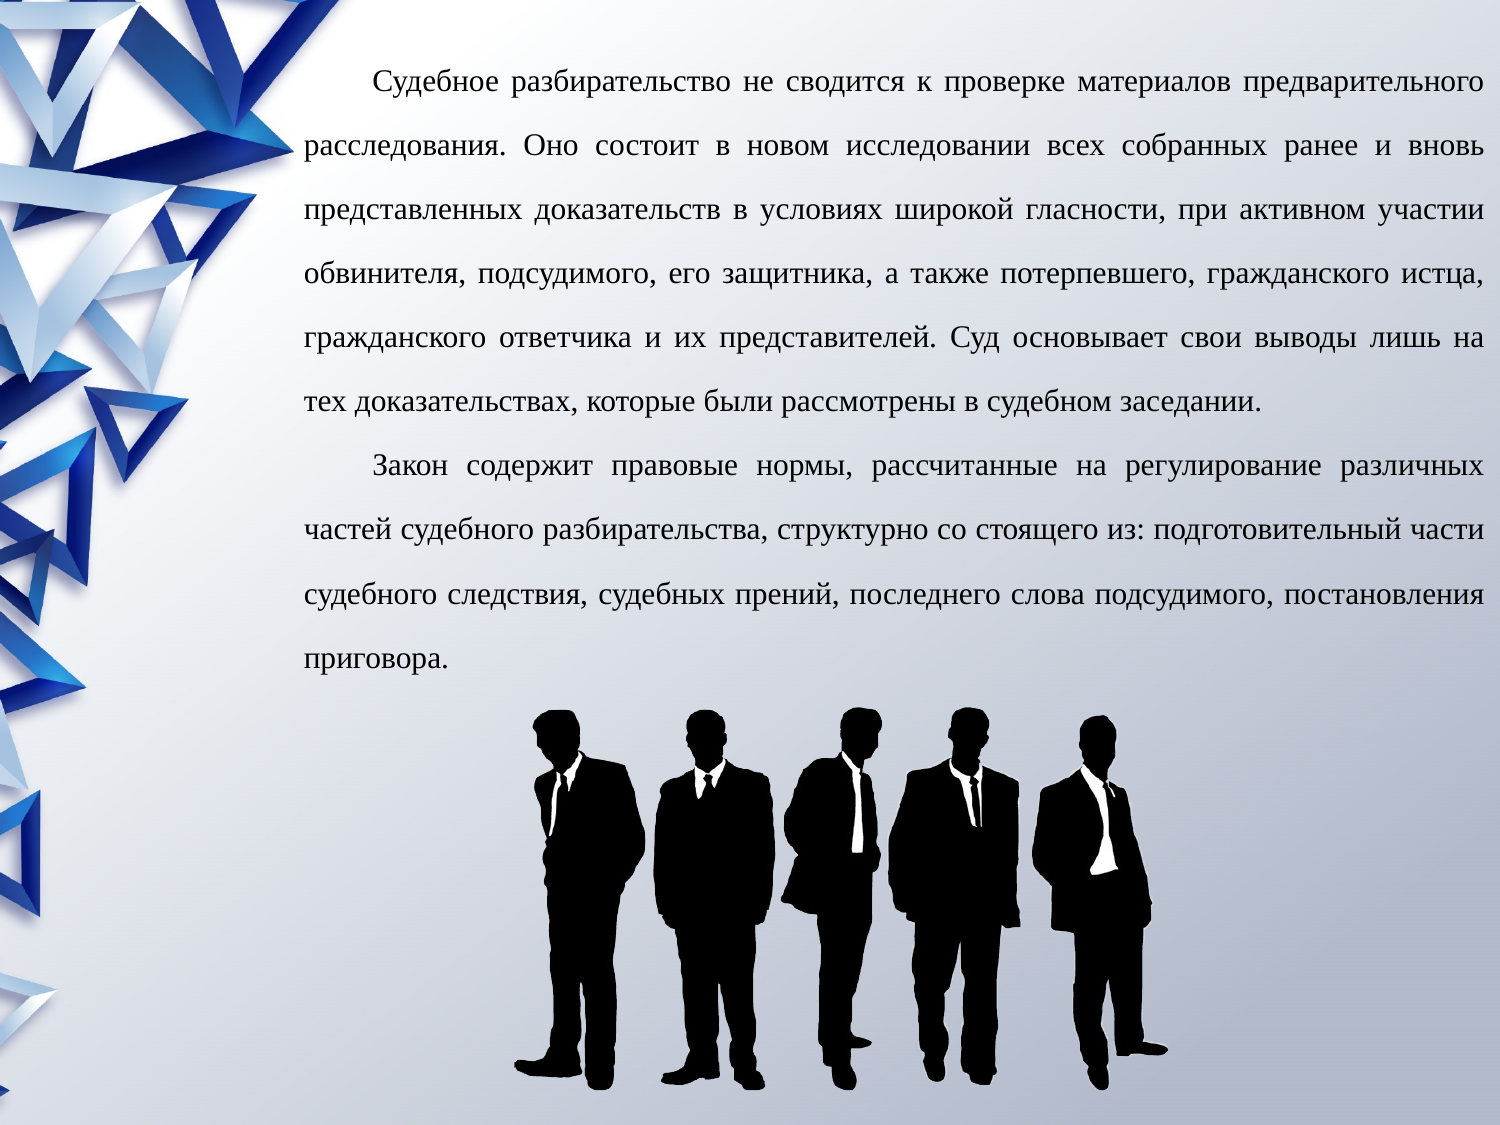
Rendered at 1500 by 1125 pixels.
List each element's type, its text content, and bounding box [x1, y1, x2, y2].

picture [0, 0, 1500, 1125]
list Судебное разбирательство не сводится к проверке материалов предварительного расследования. Оно состоит в новом исследовании всех собранных ранее и вновь представленных доказательств в условиях широкой гласности, при активном участии обвинителя, подсудимого, его защитника, а также потерпевшего, гражданского истца, гражданского ответчика и их представителей. Суд основывает свои выводы лишь на тех доказательствах, которые были рассмотрены в судебном заседании. Закон содержит правовые нормы, рассчитанные на регулирование различных частей судебного разбирательства, структурно со стоящего из: подготовительный части судебного следствия, судебных прений, последнего слова подсудимого, постановления приговора. [288, 25, 1500, 729]
